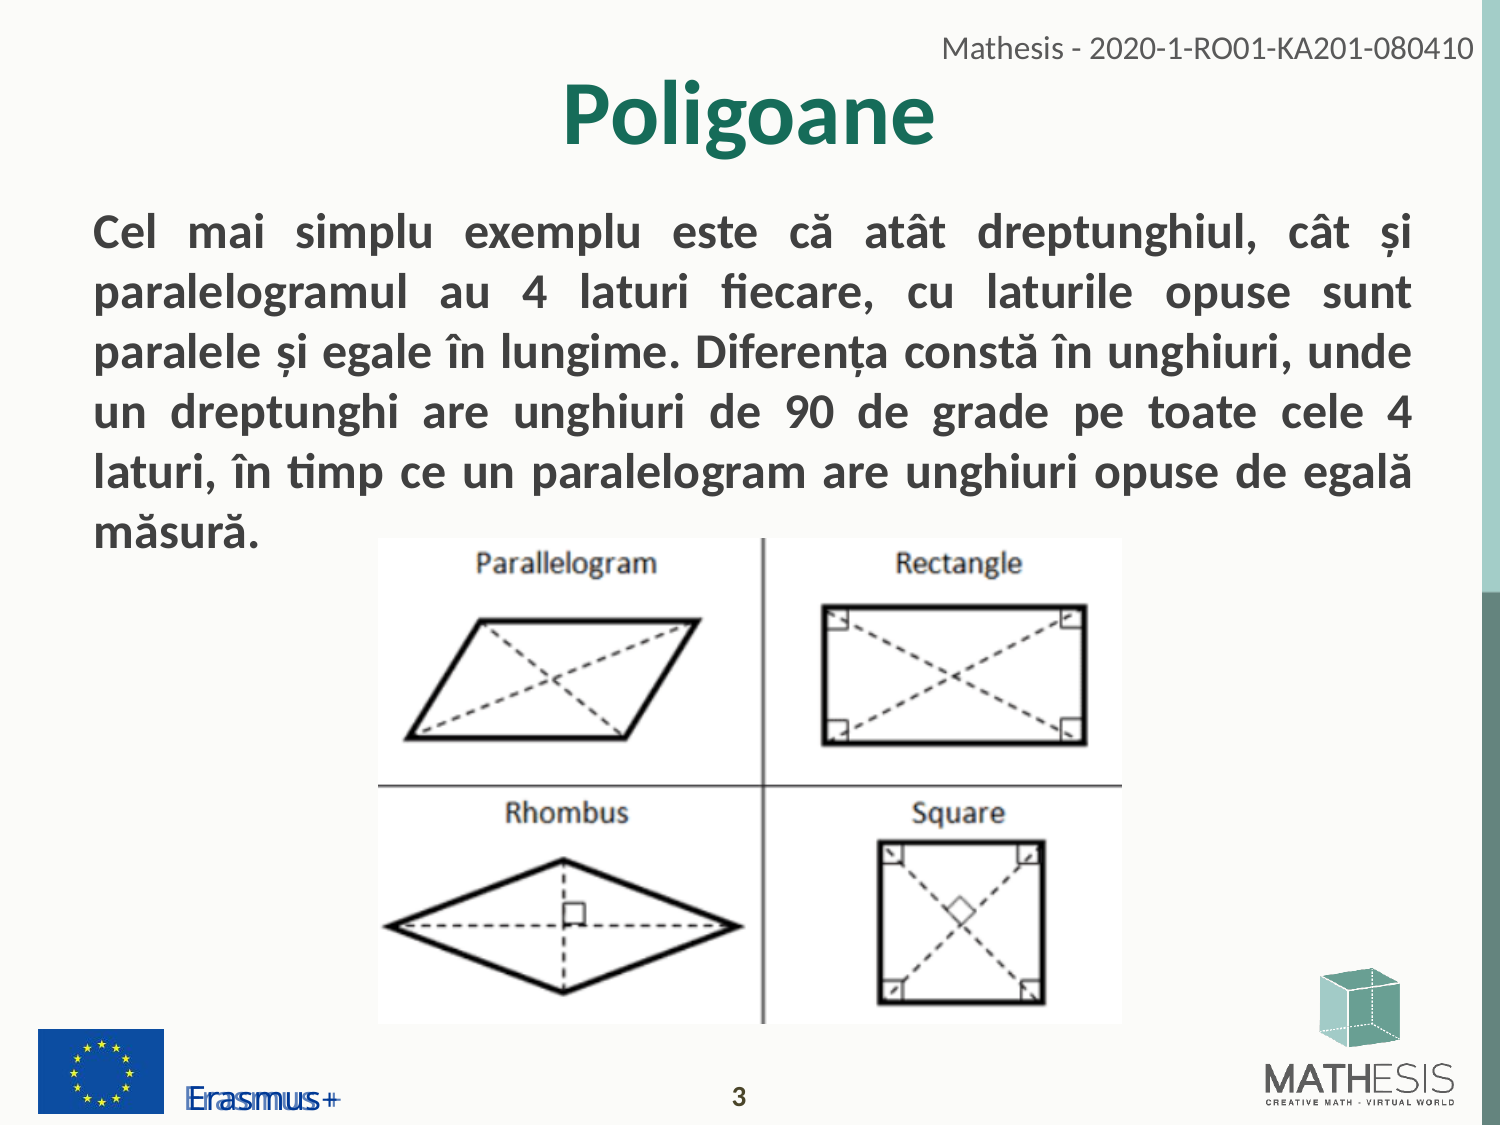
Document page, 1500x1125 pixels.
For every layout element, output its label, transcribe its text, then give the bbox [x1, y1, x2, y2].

title Poligoane [75, 45, 1425, 233]
picture [38, 1029, 164, 1114]
list Cel mai simplu exemplu este că atât dreptunghiul, cât și paralelogramul au 4 laturi fiecare, cu laturile opuse sunt paralele și egale în lungime. Diferența constă în unghiuri, unde un dreptunghi are unghiuri de 90 de grade pe toate cele 4 laturi, în timp ce un paralelogram are unghiuri opuse de egală măsură. [79, 191, 1429, 934]
picture [378, 538, 1122, 1025]
